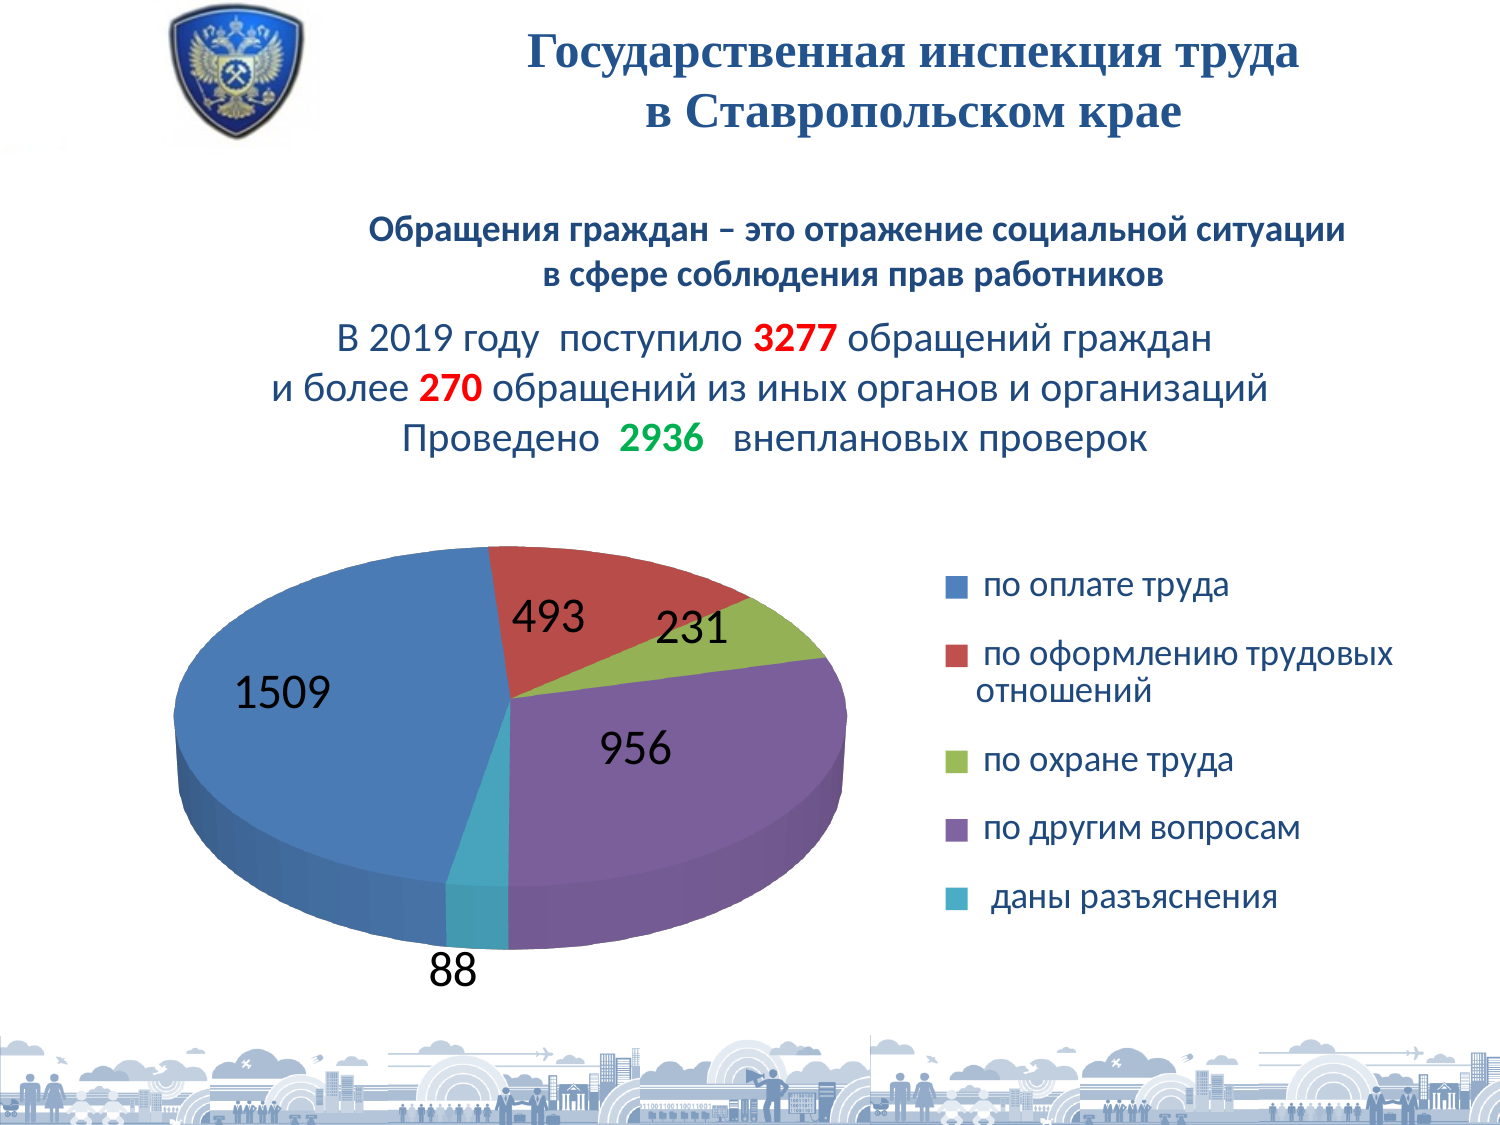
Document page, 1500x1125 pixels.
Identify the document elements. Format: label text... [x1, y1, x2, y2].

text_box Государственная инспекция труда в Ставропольском крае [477, 10, 1500, 145]
text_box Обращения граждан – это отражение социальной ситуации в сфере соблюдения прав работников [354, 196, 1362, 301]
text_box В 2019 году поступило 3277 обращений граждан и более 270 обращений из иных органов и организаций Проведено 2936 внеплановых проверок [182, 302, 1367, 389]
picture [0, 0, 473, 157]
chart [79, 391, 1431, 1084]
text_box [0, 1035, 1500, 1125]
